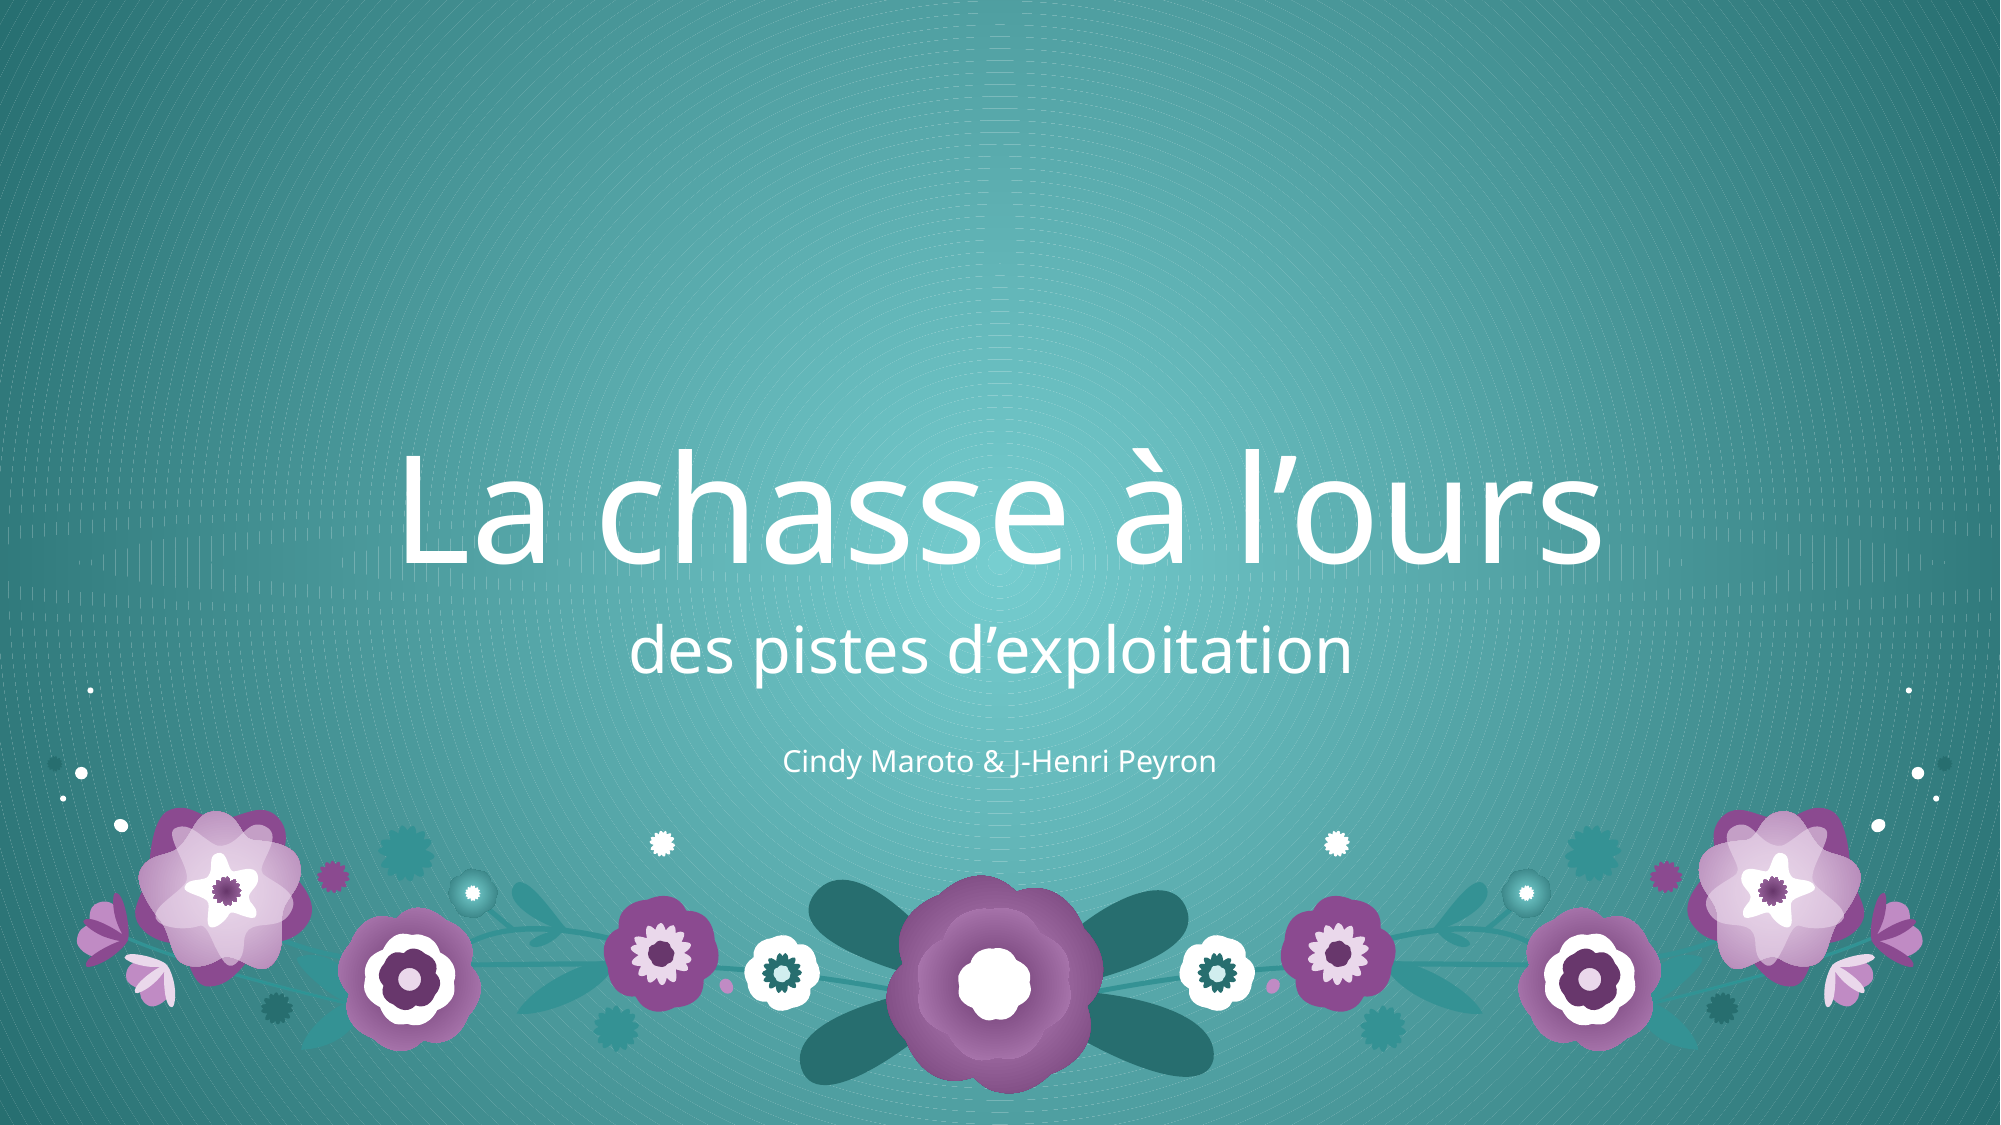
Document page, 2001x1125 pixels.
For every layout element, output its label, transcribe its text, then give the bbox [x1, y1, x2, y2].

subtitle des pistes d’exploitation Cindy Maroto & J-Henri Peyron [249, 610, 1750, 788]
title La chasse à l’ours [249, 164, 1750, 600]
